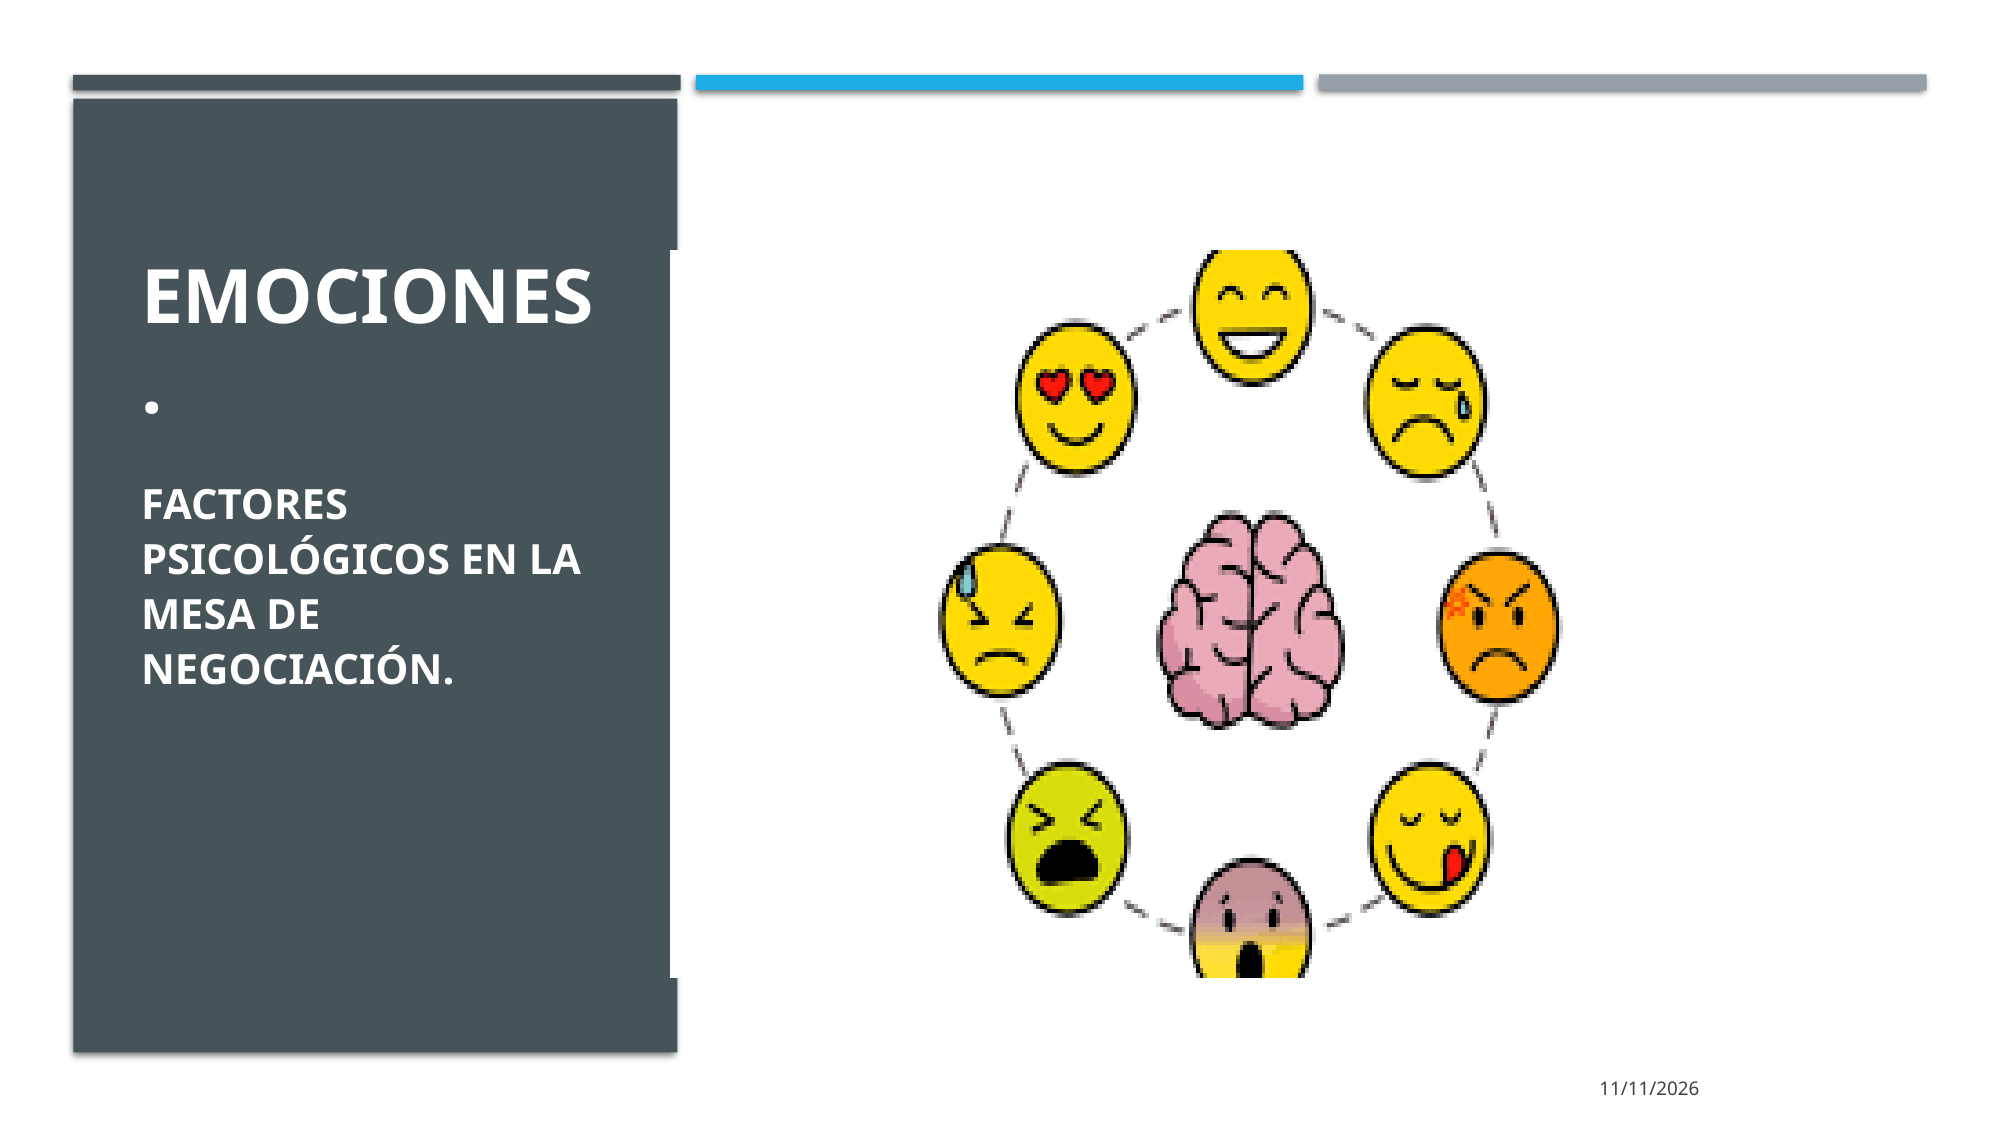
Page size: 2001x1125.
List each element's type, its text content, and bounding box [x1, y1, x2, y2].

picture [670, 250, 1826, 979]
title EMOCIONES. [125, 153, 624, 436]
list FACTORES PSICOLÓGICOS EN LA MESA DE NEGOCIACIÓN. [125, 465, 624, 958]
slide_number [1247, 1059, 1715, 1120]
